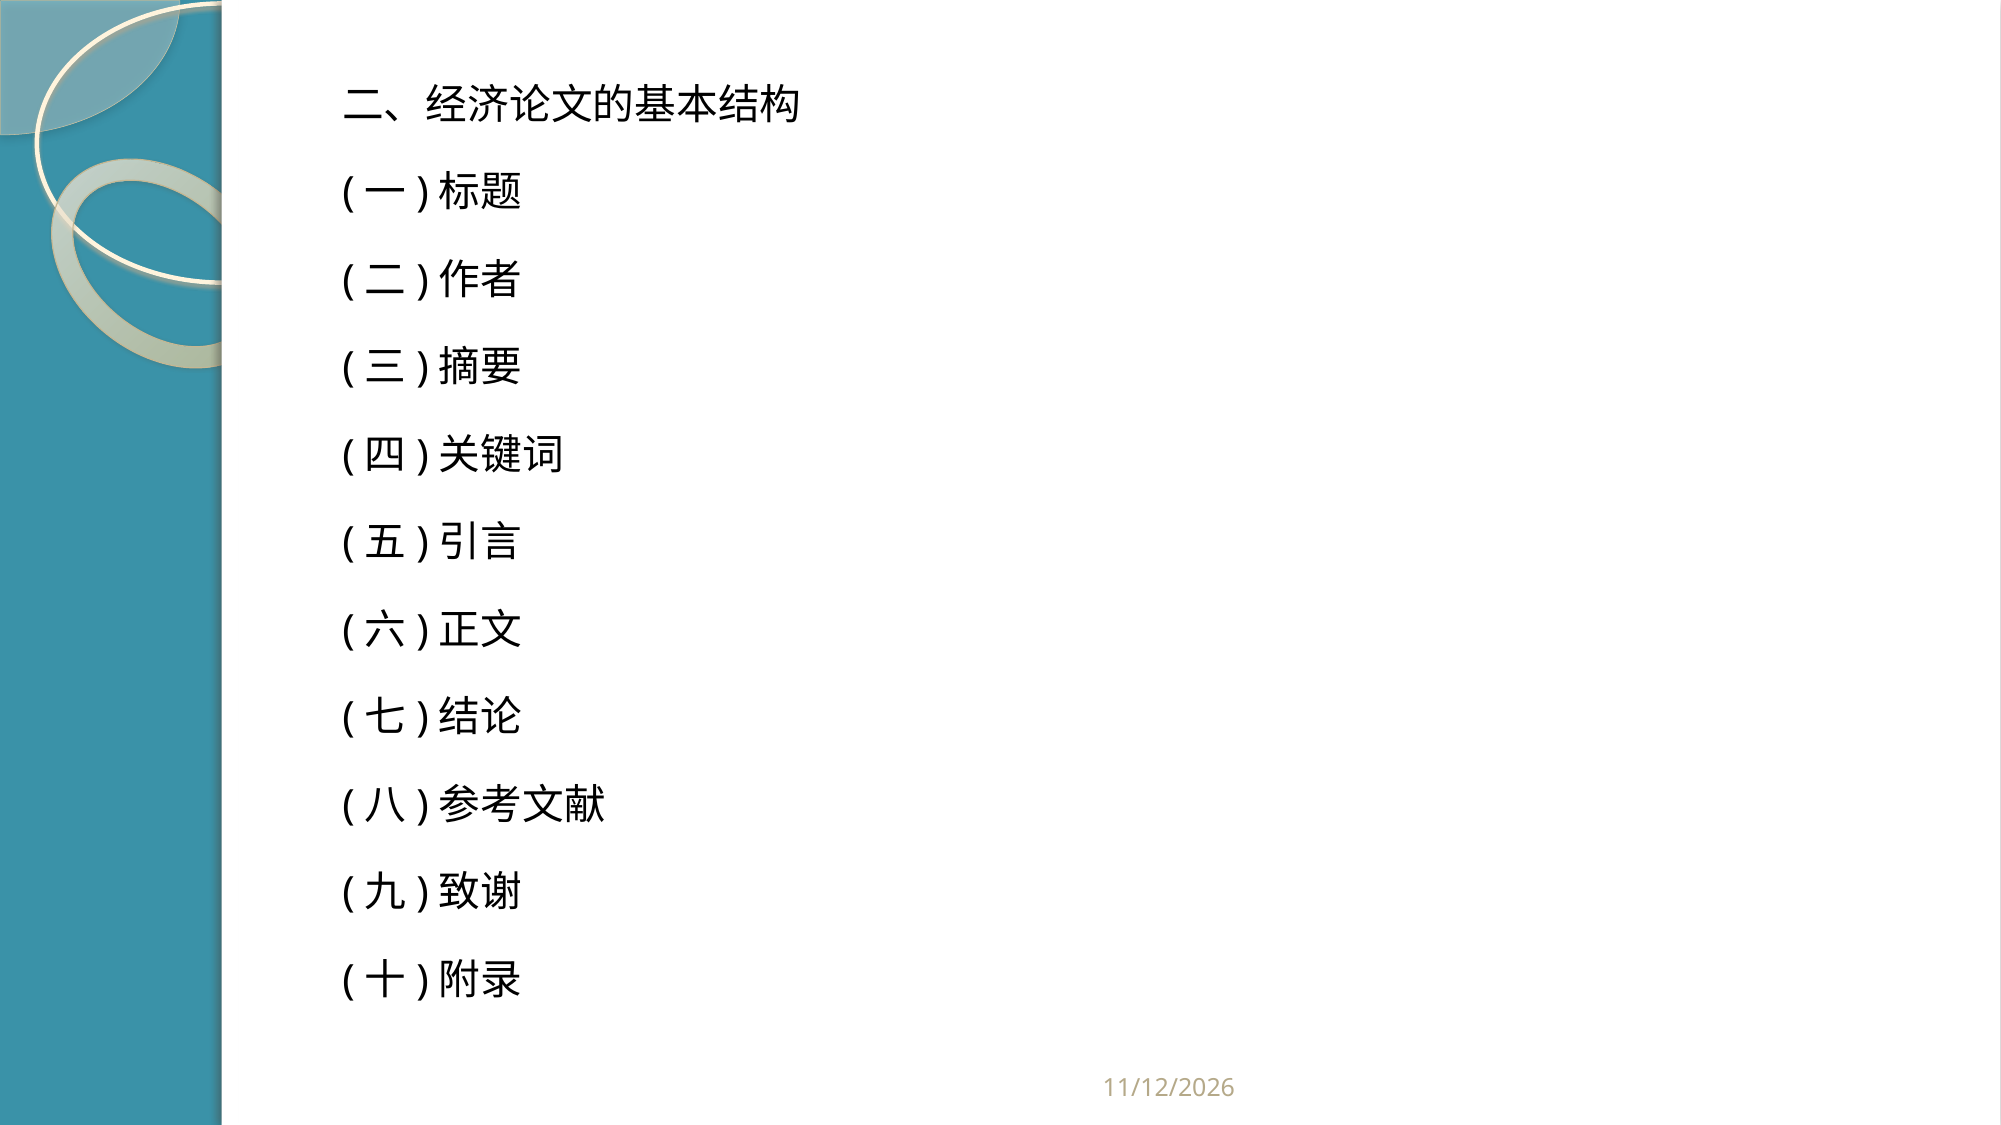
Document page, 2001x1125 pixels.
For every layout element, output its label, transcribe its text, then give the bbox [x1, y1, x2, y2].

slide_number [783, 1034, 1250, 1113]
list 二、经济论文的基本结构 (一)标题 (二)作者 (三)摘要 (四)关键词 (五)引言 (六)正文 (七)结论 (八)参考文献 (九)致谢 (十)附录 [313, 45, 1954, 1029]
